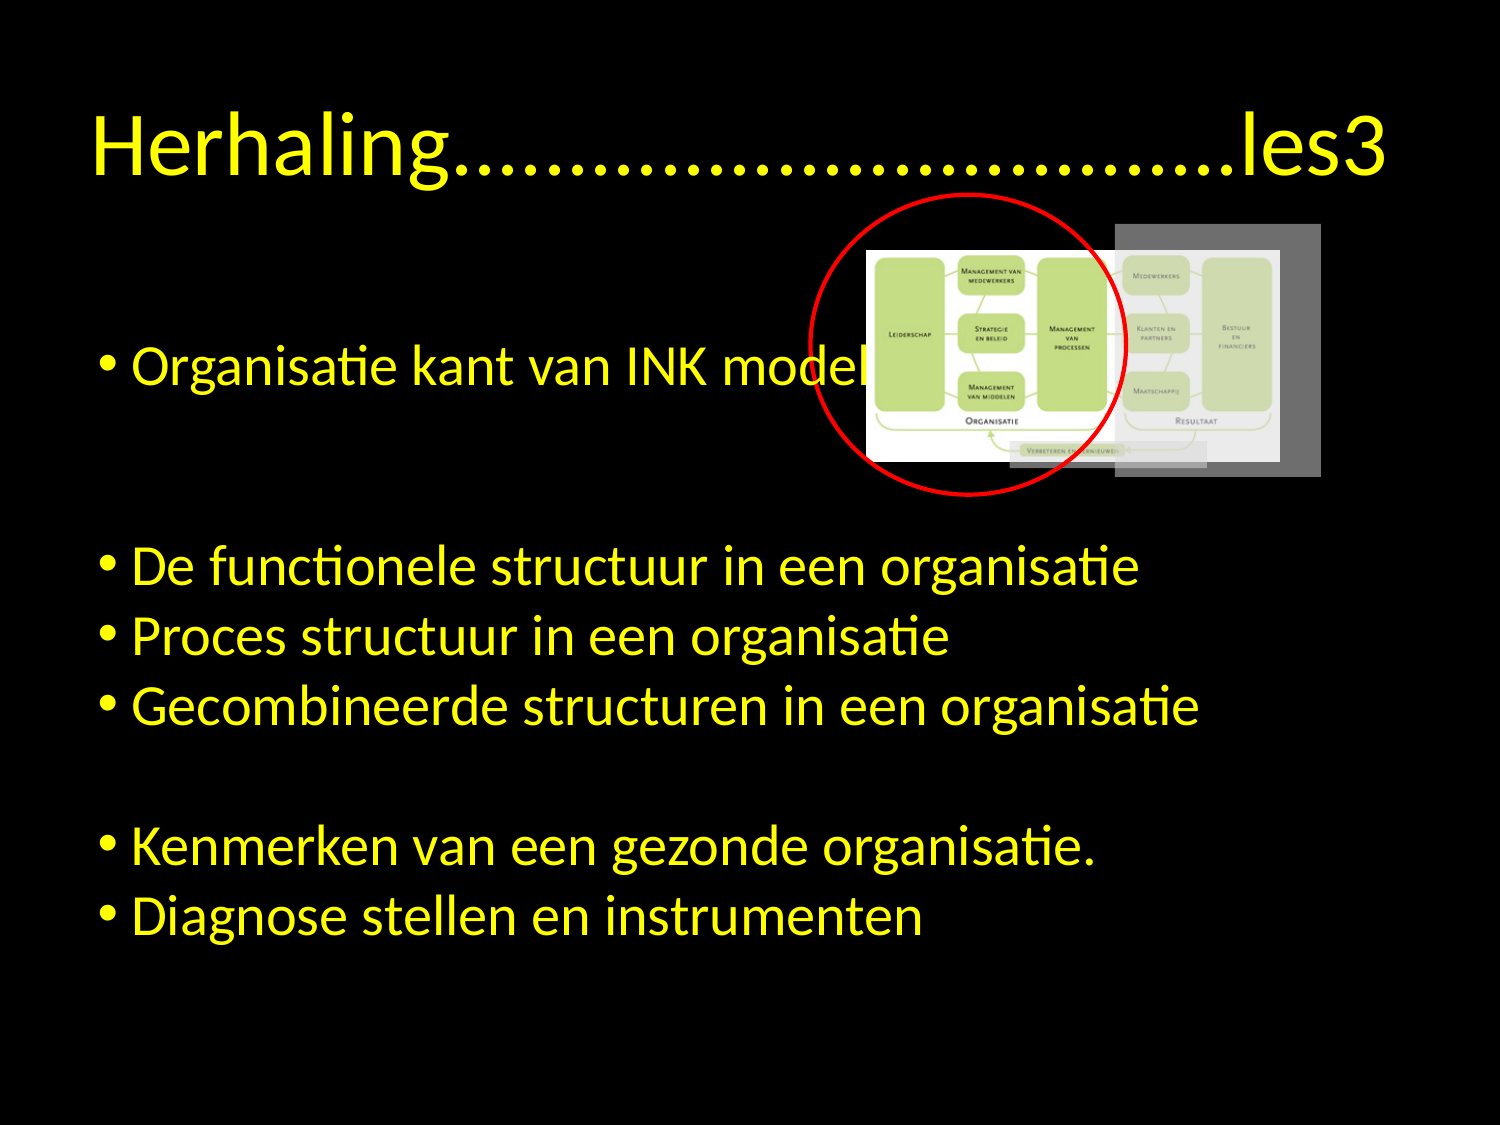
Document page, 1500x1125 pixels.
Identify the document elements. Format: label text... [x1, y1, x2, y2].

title Herhaling..................................les3 [75, 45, 1425, 233]
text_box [810, 194, 1322, 495]
text_box Organisatie kant van INK model De functionele structuur in een organisatie Proces structuur in een organisatie Gecombineerde structuren in een organisatie Kenmerken van een gezonde organisatie. Diagnose stellen en instrumenten [82, 320, 1216, 955]
